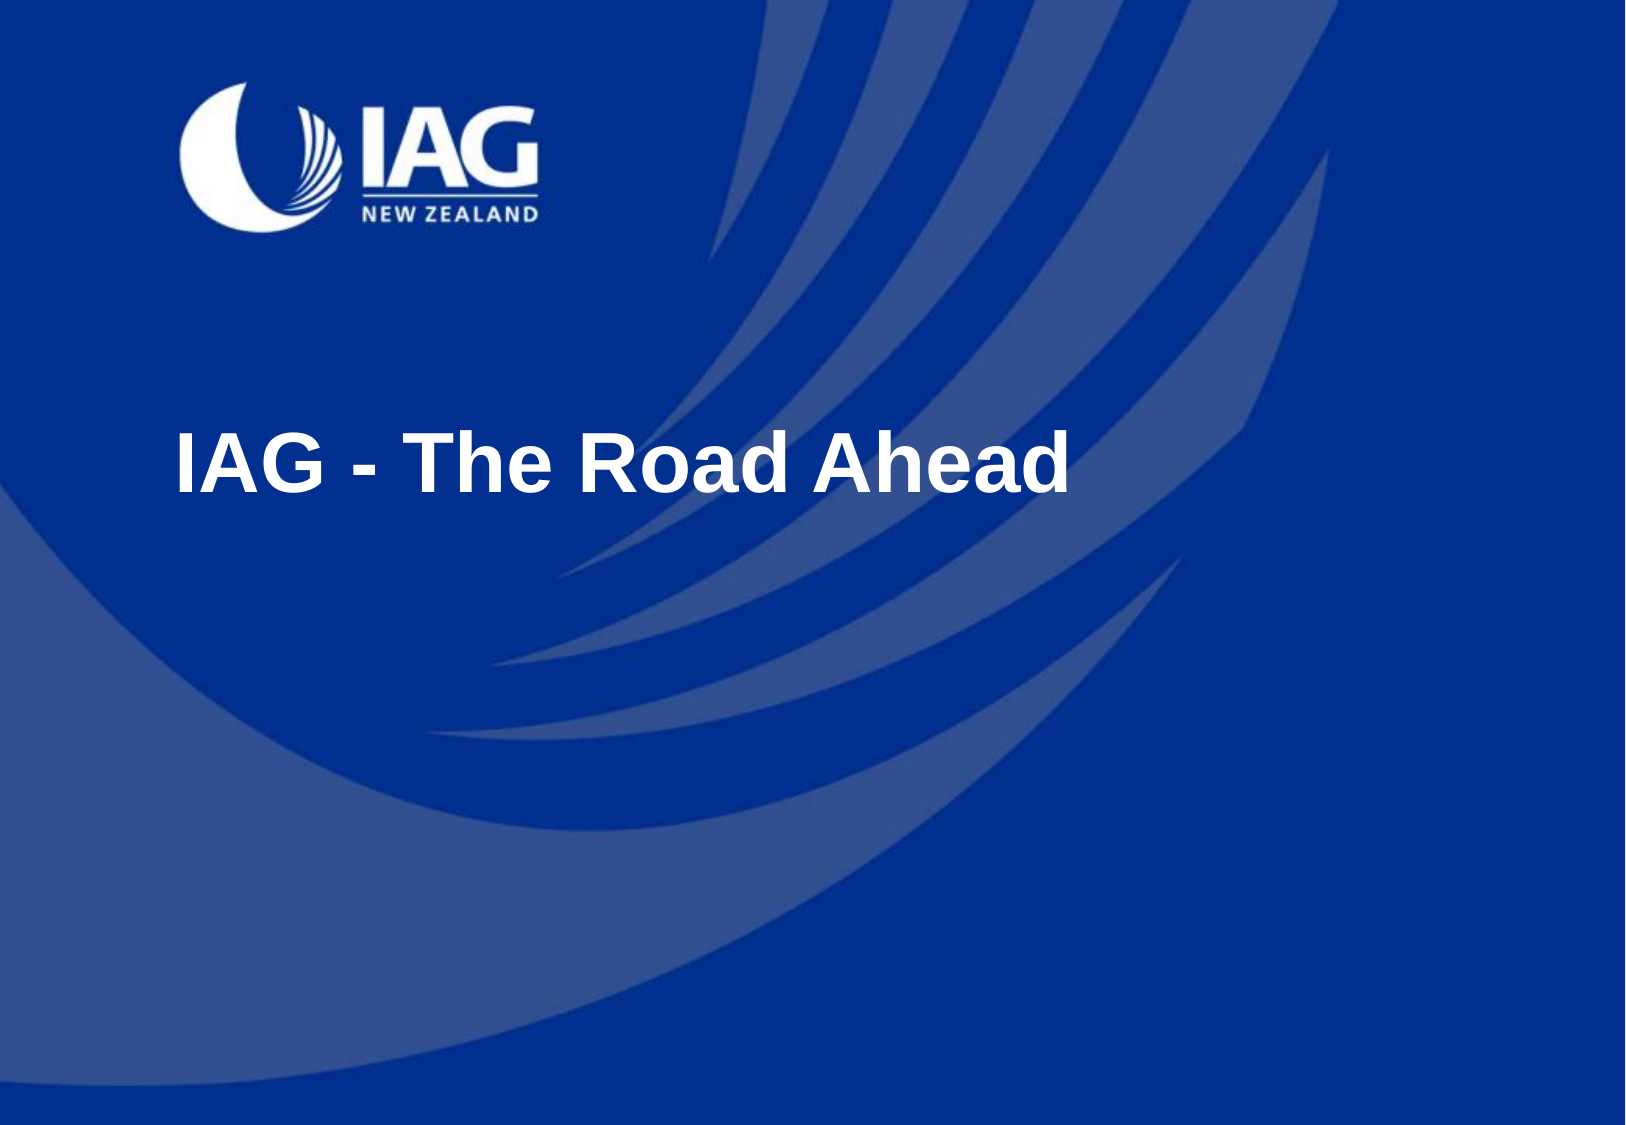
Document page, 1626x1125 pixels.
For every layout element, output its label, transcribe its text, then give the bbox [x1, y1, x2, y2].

picture [0, 0, 1626, 1125]
title IAG - The Road Ahead [159, 369, 1363, 563]
